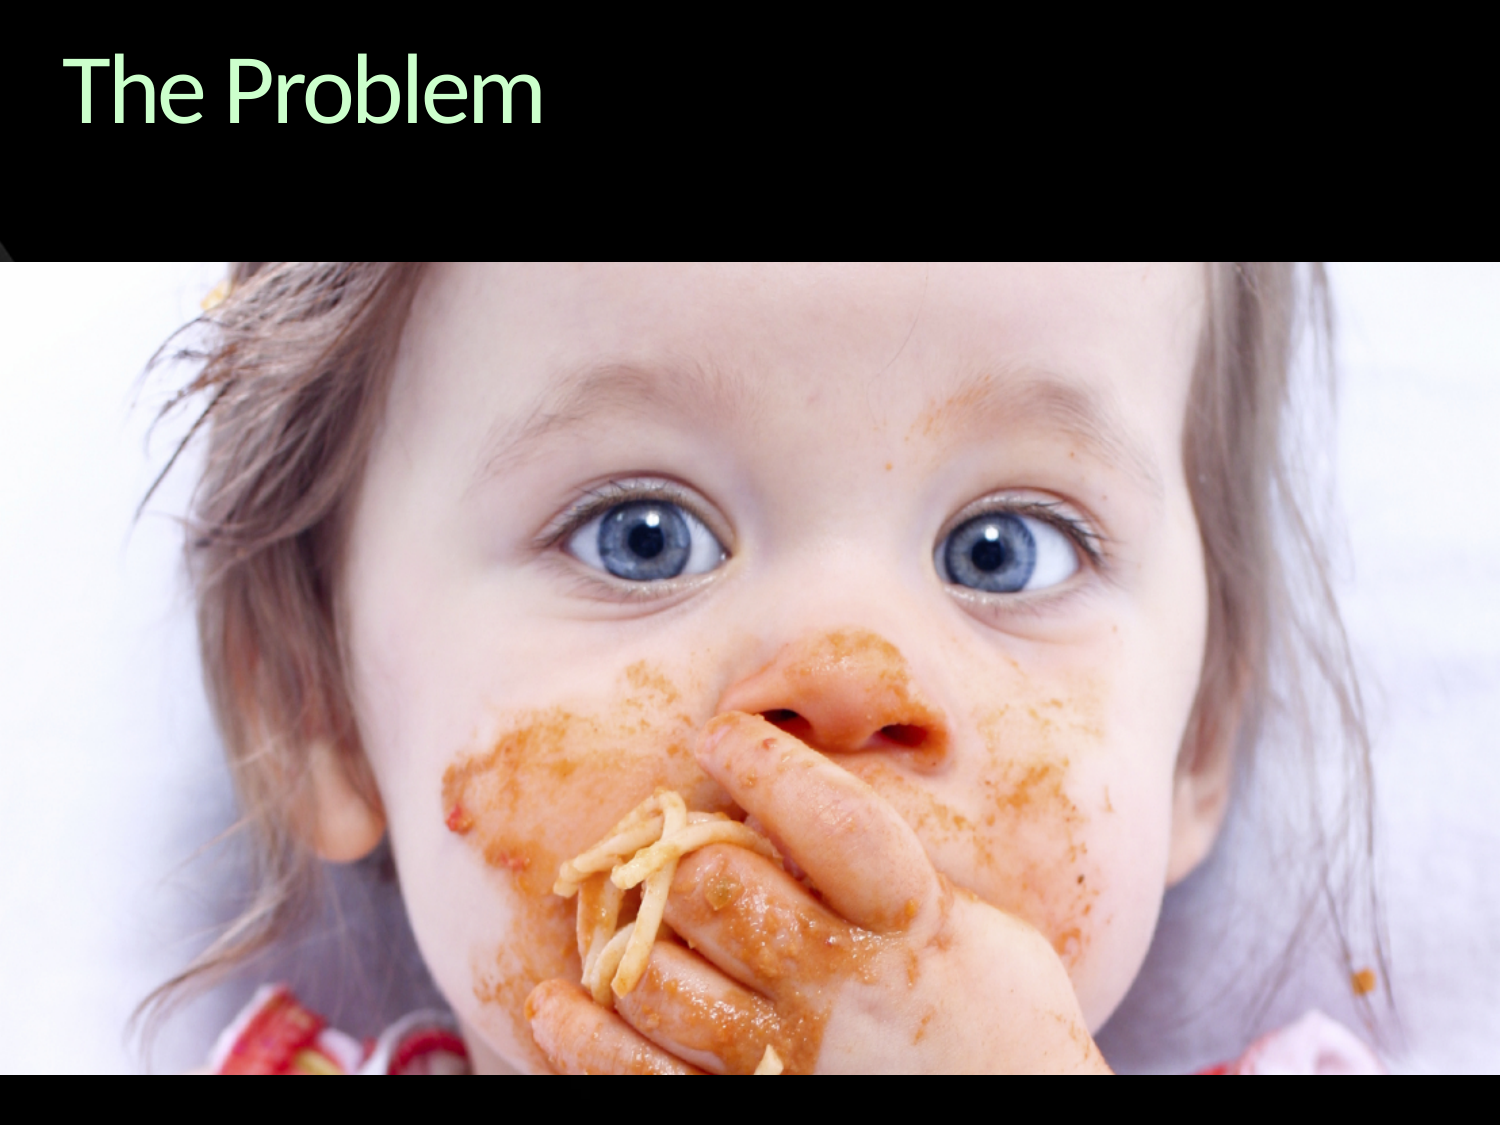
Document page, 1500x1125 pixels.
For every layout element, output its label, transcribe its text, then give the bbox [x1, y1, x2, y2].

picture [0, 0, 1500, 1125]
title The Problem [62, 37, 1438, 147]
